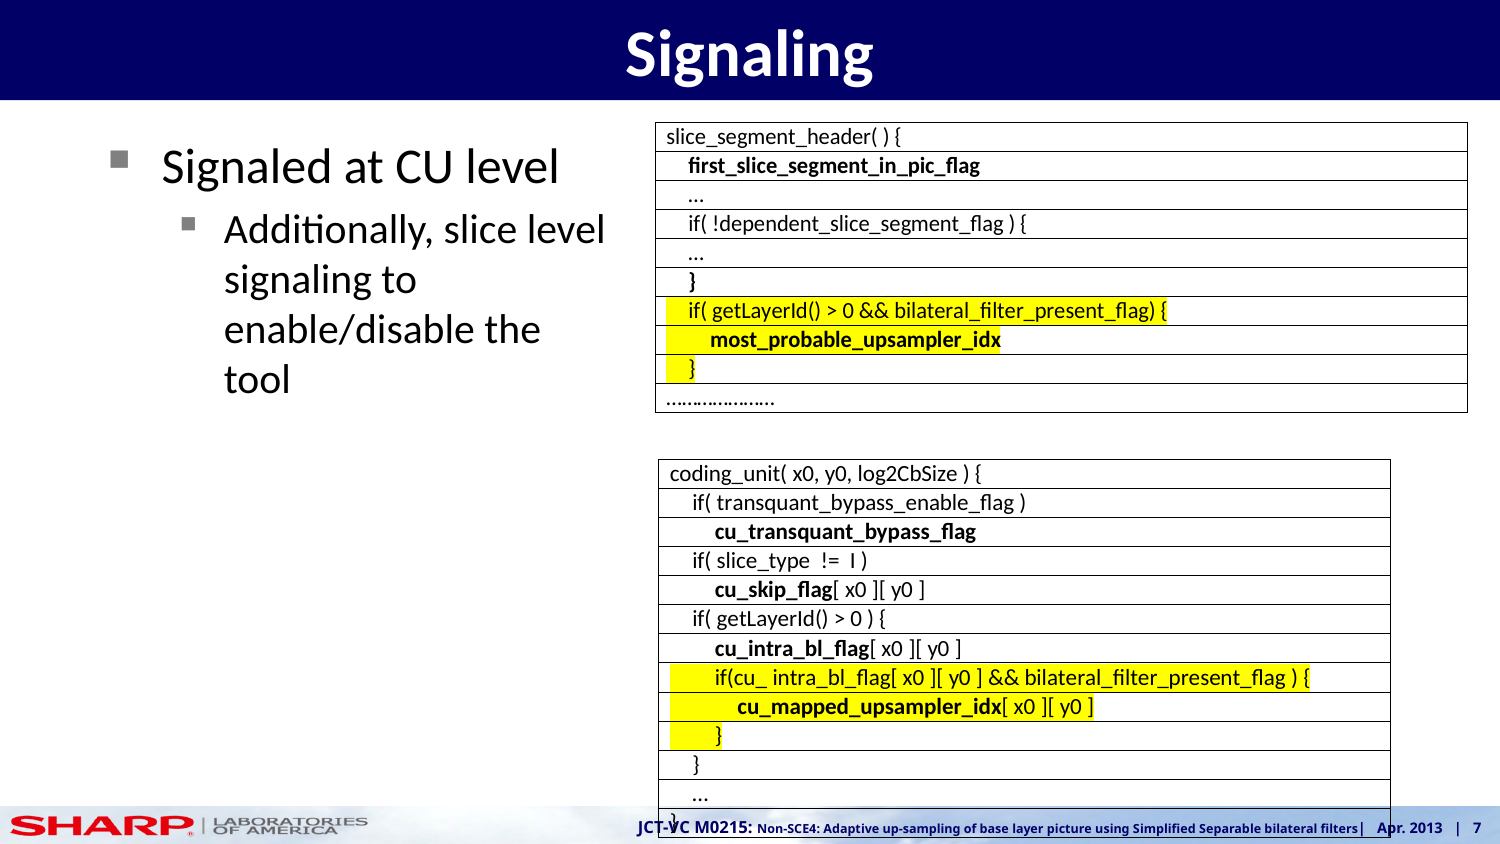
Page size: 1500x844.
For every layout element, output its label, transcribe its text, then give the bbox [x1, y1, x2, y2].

picture [0, 459, 1500, 844]
picture [574, 121, 1500, 454]
title Signaling [17, 0, 1484, 101]
list Signaled at CU level Additionally, slice level signaling to enable/disable the tool [93, 126, 569, 756]
